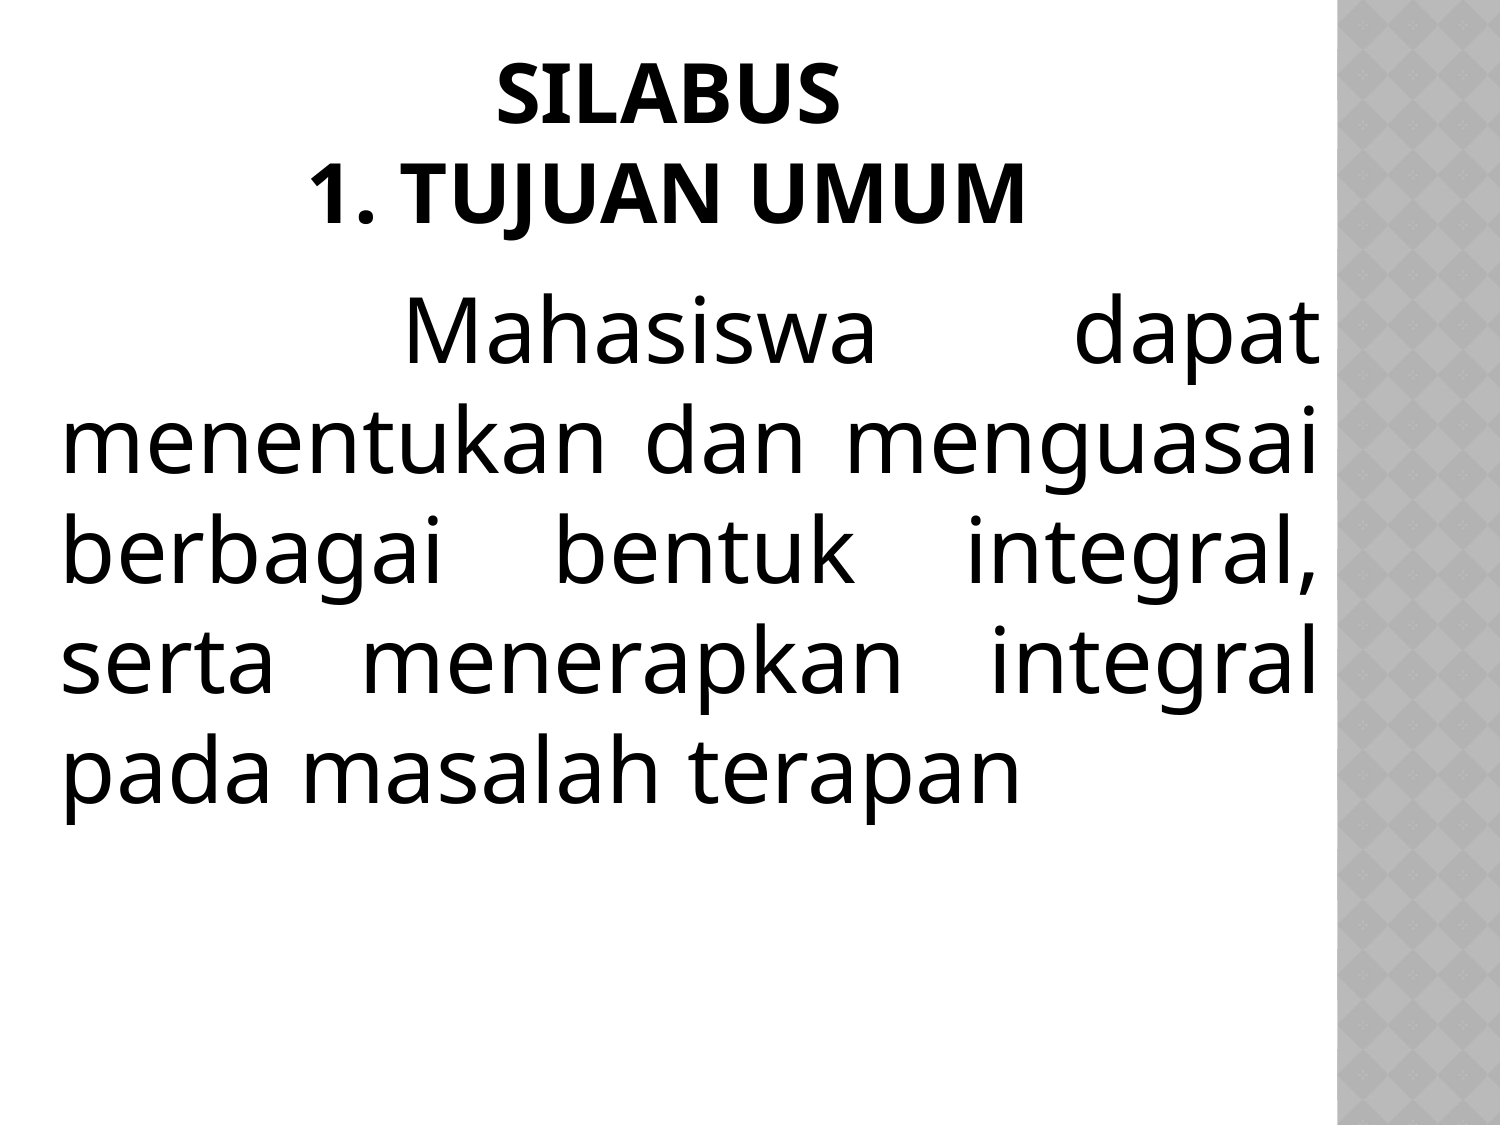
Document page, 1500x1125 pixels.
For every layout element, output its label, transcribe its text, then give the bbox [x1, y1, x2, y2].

list Mahasiswa dapat menentukan dan menguasai berbagai bentuk integral, serta menerapkan integral pada masalah terapan [0, 264, 1338, 1059]
title SILABUS 1. Tujuan Umum [75, 52, 1263, 240]
